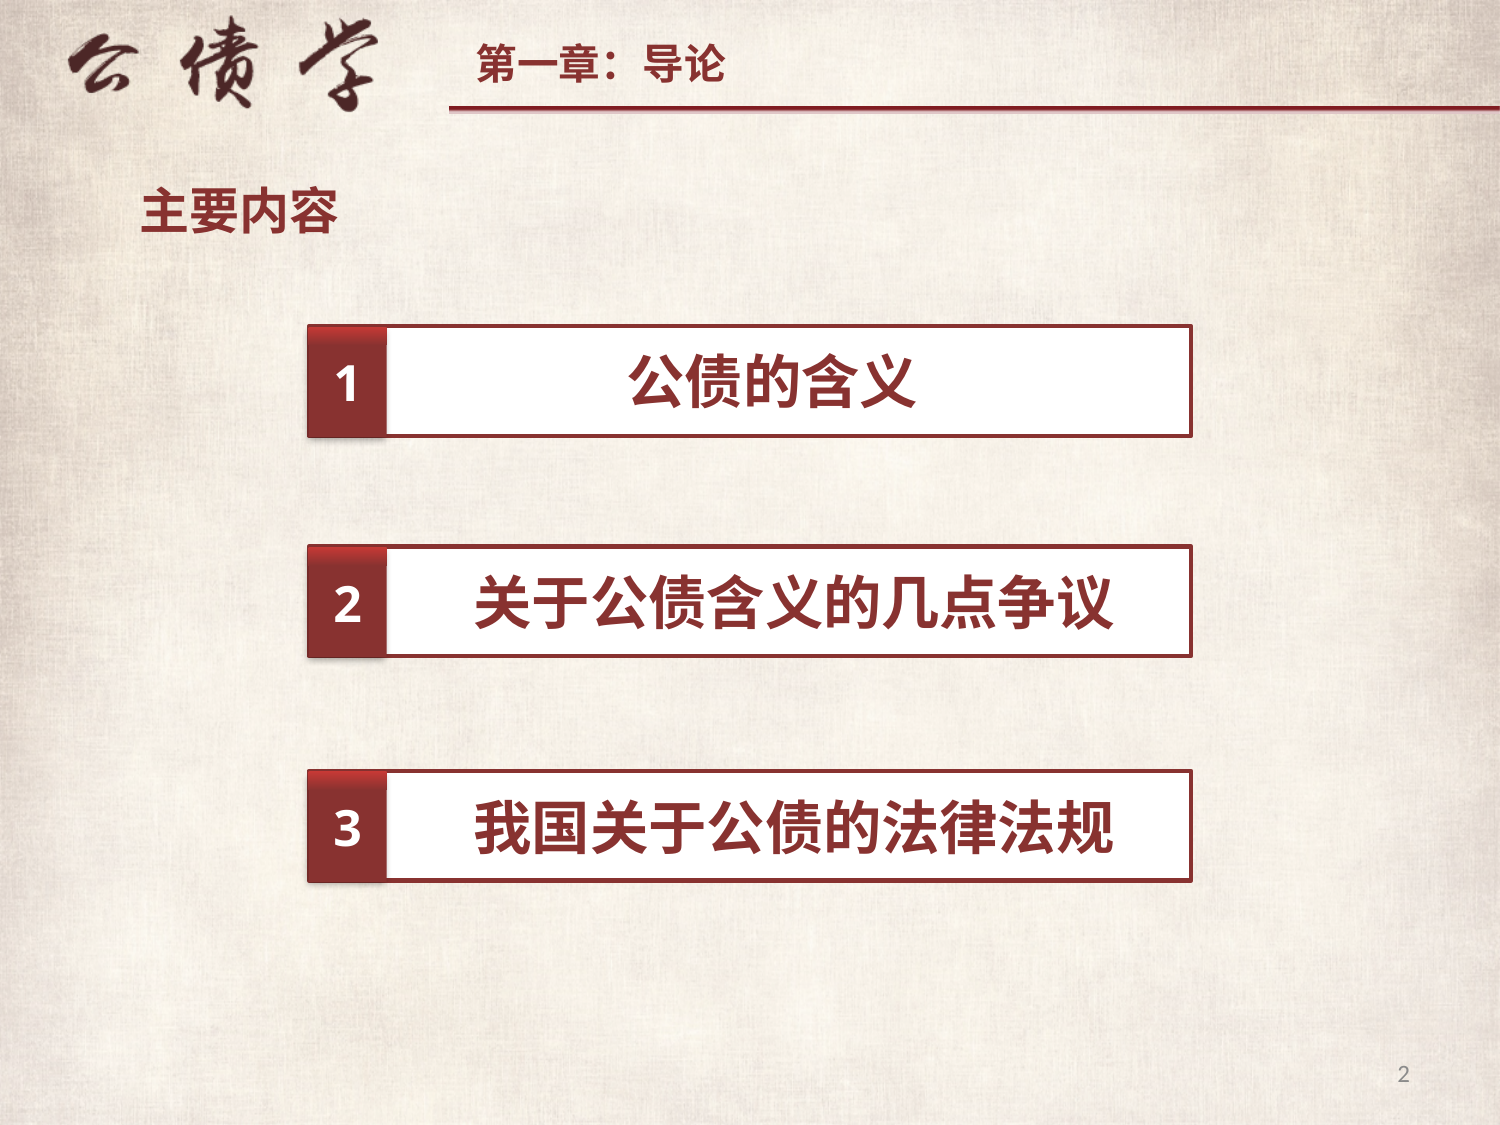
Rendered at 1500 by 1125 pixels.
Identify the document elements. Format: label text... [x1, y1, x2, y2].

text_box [308, 770, 1192, 882]
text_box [308, 325, 1192, 437]
text_box 主要内容 [74, 172, 405, 247]
picture [449, 106, 1500, 114]
picture [53, 0, 396, 149]
slide_number 2 [1074, 1042, 1425, 1103]
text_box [308, 546, 1192, 658]
